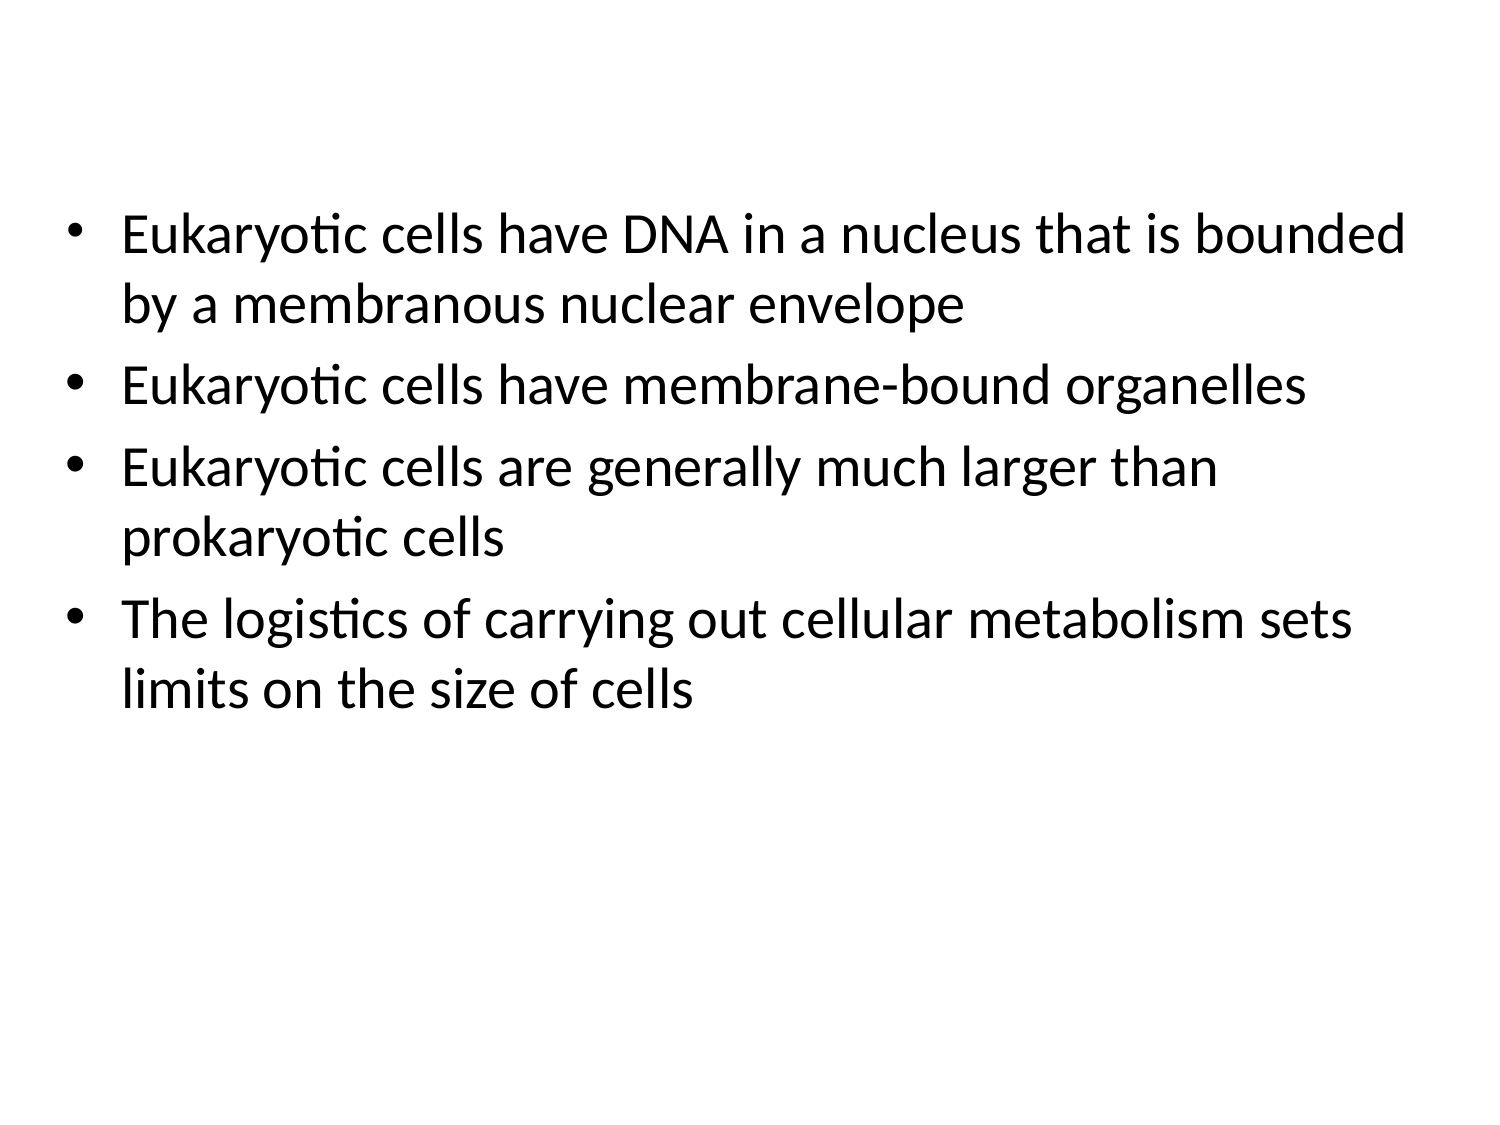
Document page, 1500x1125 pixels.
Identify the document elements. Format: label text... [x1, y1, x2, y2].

list Eukaryotic cells have DNA in a nucleus that is bounded by a membranous nuclear envelope Eukaryotic cells have membrane-bound organelles Eukaryotic cells are generally much larger than prokaryotic cells The logistics of carrying out cellular metabolism sets limits on the size of cells [50, 187, 1450, 844]
